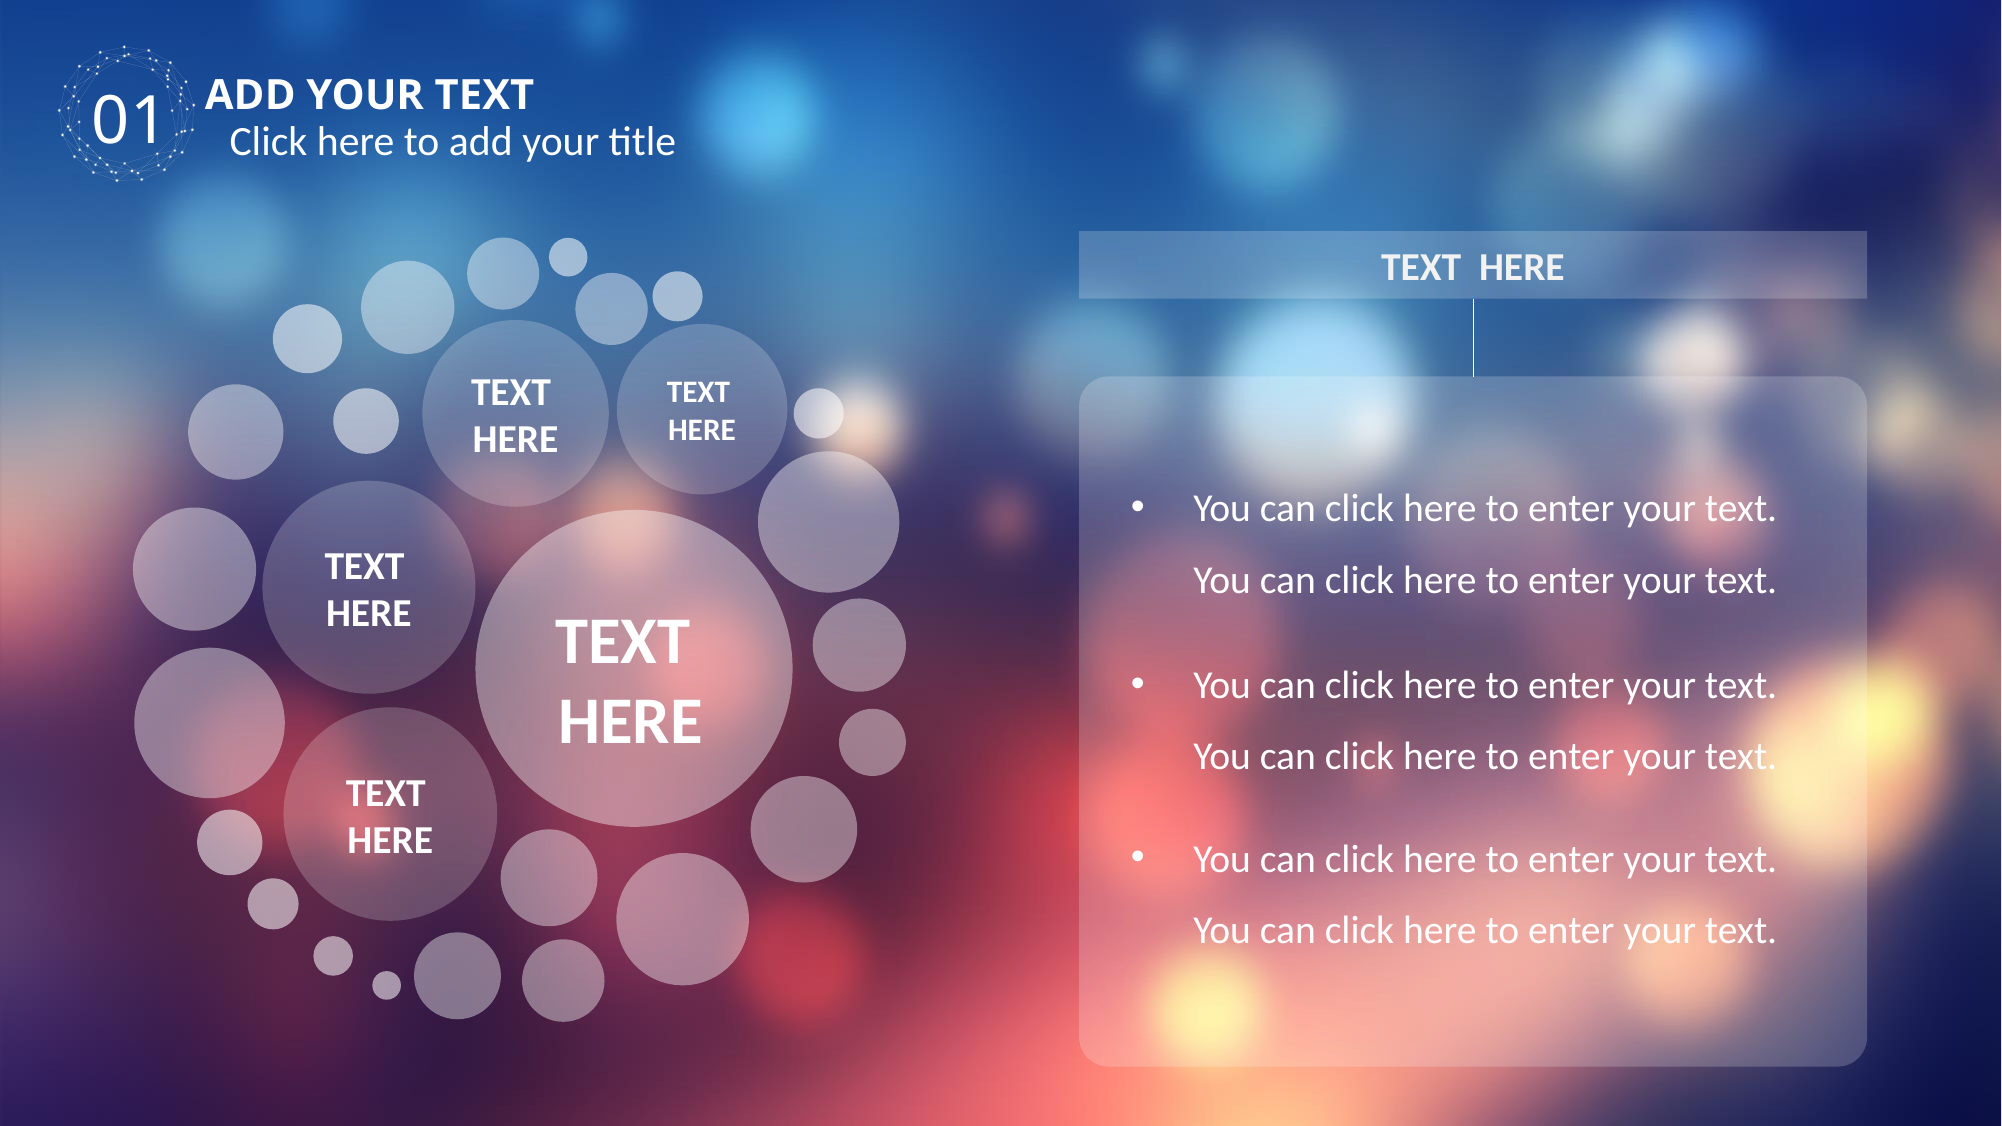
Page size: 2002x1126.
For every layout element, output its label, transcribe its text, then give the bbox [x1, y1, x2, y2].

text_box [759, 451, 900, 593]
text_box [413, 932, 501, 1020]
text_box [468, 509, 793, 828]
picture [0, 0, 2002, 1126]
text_box [313, 936, 353, 976]
text_box [134, 647, 285, 799]
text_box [59, 45, 196, 182]
text_box [500, 835, 598, 927]
text_box [793, 388, 844, 439]
text_box [1079, 376, 1868, 1067]
text_box TEXT HERE [262, 480, 463, 694]
text_box [247, 878, 299, 930]
text_box [197, 809, 263, 876]
text_box [652, 271, 703, 322]
text_box TEXT HERE [422, 320, 609, 507]
text_box TEXT HERE [616, 323, 788, 495]
text_box [575, 272, 648, 346]
text_box [616, 853, 749, 986]
text_box TEXT HERE [283, 707, 496, 921]
text_box [750, 775, 858, 883]
text_box [132, 507, 257, 631]
text_box [272, 304, 343, 374]
text_box ADD YOUR TEXT [199, 59, 550, 125]
text_box Click here to add your title [214, 106, 692, 172]
text_box [372, 971, 401, 1000]
text_box [812, 598, 906, 692]
text_box [521, 939, 605, 1022]
text_box TEXT HERE [1079, 231, 1868, 299]
text_box [333, 388, 399, 454]
text_box [188, 384, 284, 480]
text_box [1110, 448, 1836, 964]
text_box [548, 237, 588, 277]
text_box [467, 237, 540, 310]
text_box [838, 708, 906, 776]
text_box [361, 260, 455, 354]
